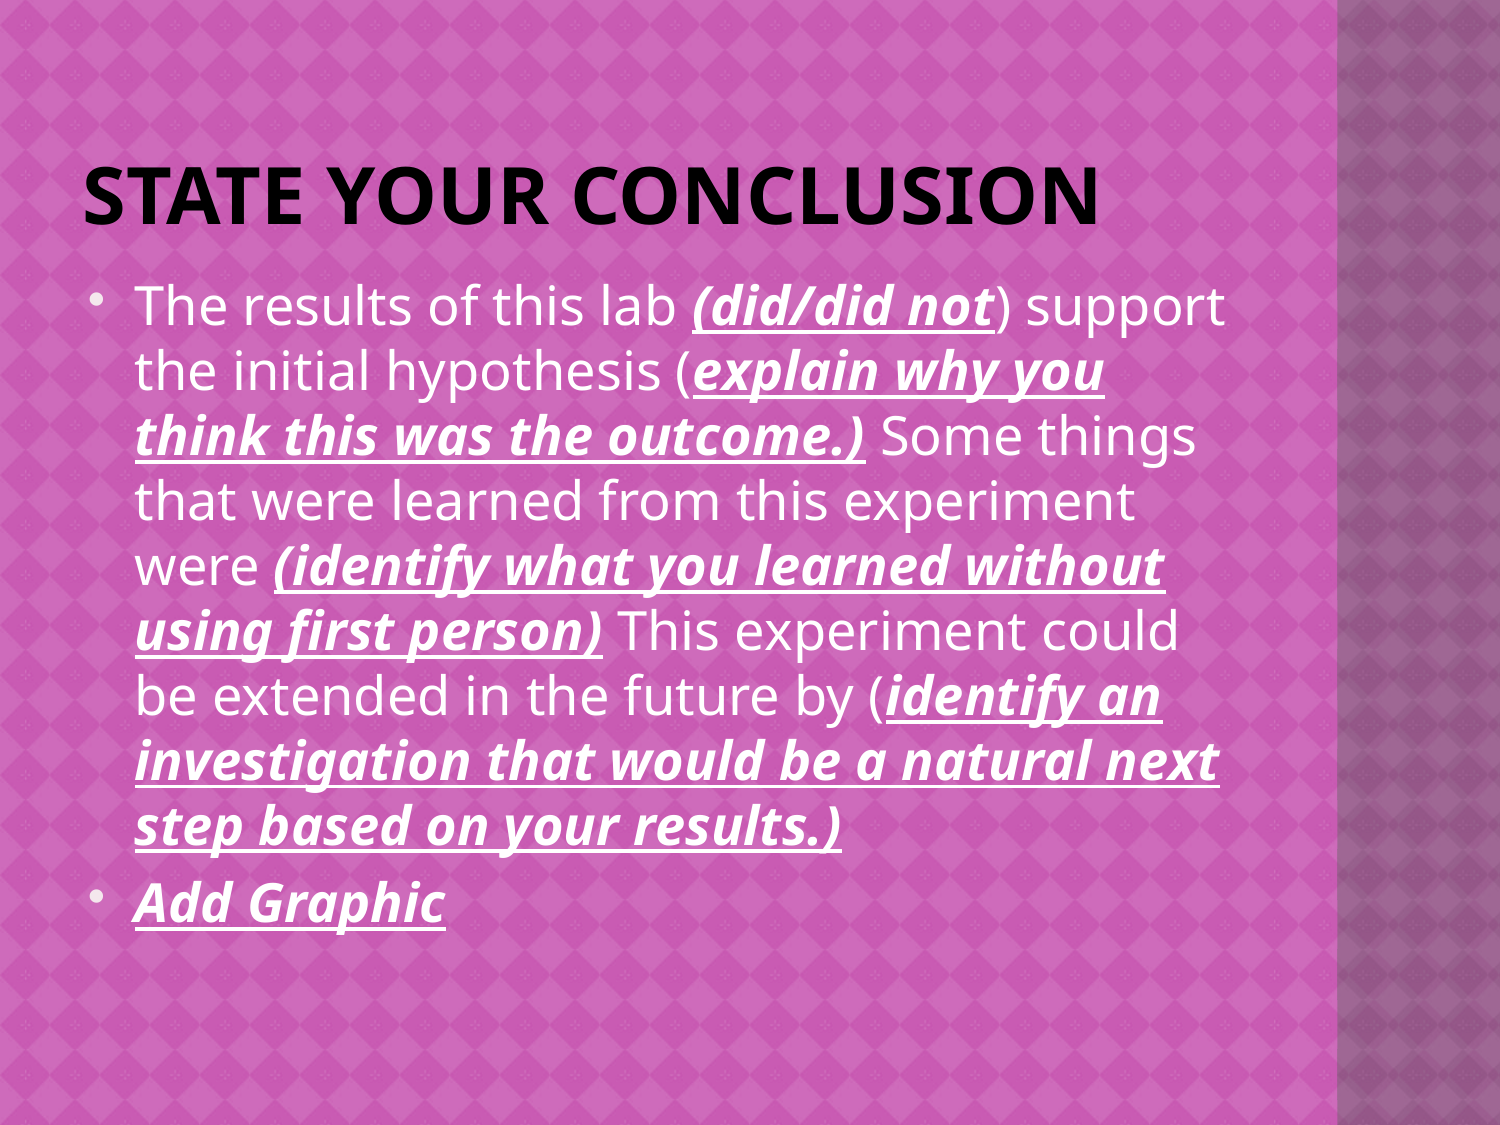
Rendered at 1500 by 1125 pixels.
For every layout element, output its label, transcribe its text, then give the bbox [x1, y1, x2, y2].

title State Your Conclusion [75, 52, 1263, 240]
list The results of this lab (did/did not) support the initial hypothesis (explain why you think this was the outcome.) Some things that were learned from this experiment were (identify what you learned without using first person) This experiment could be extended in the future by (identify an investigation that would be a natural next step based on your results.) Add Graphic [75, 264, 1263, 1059]
